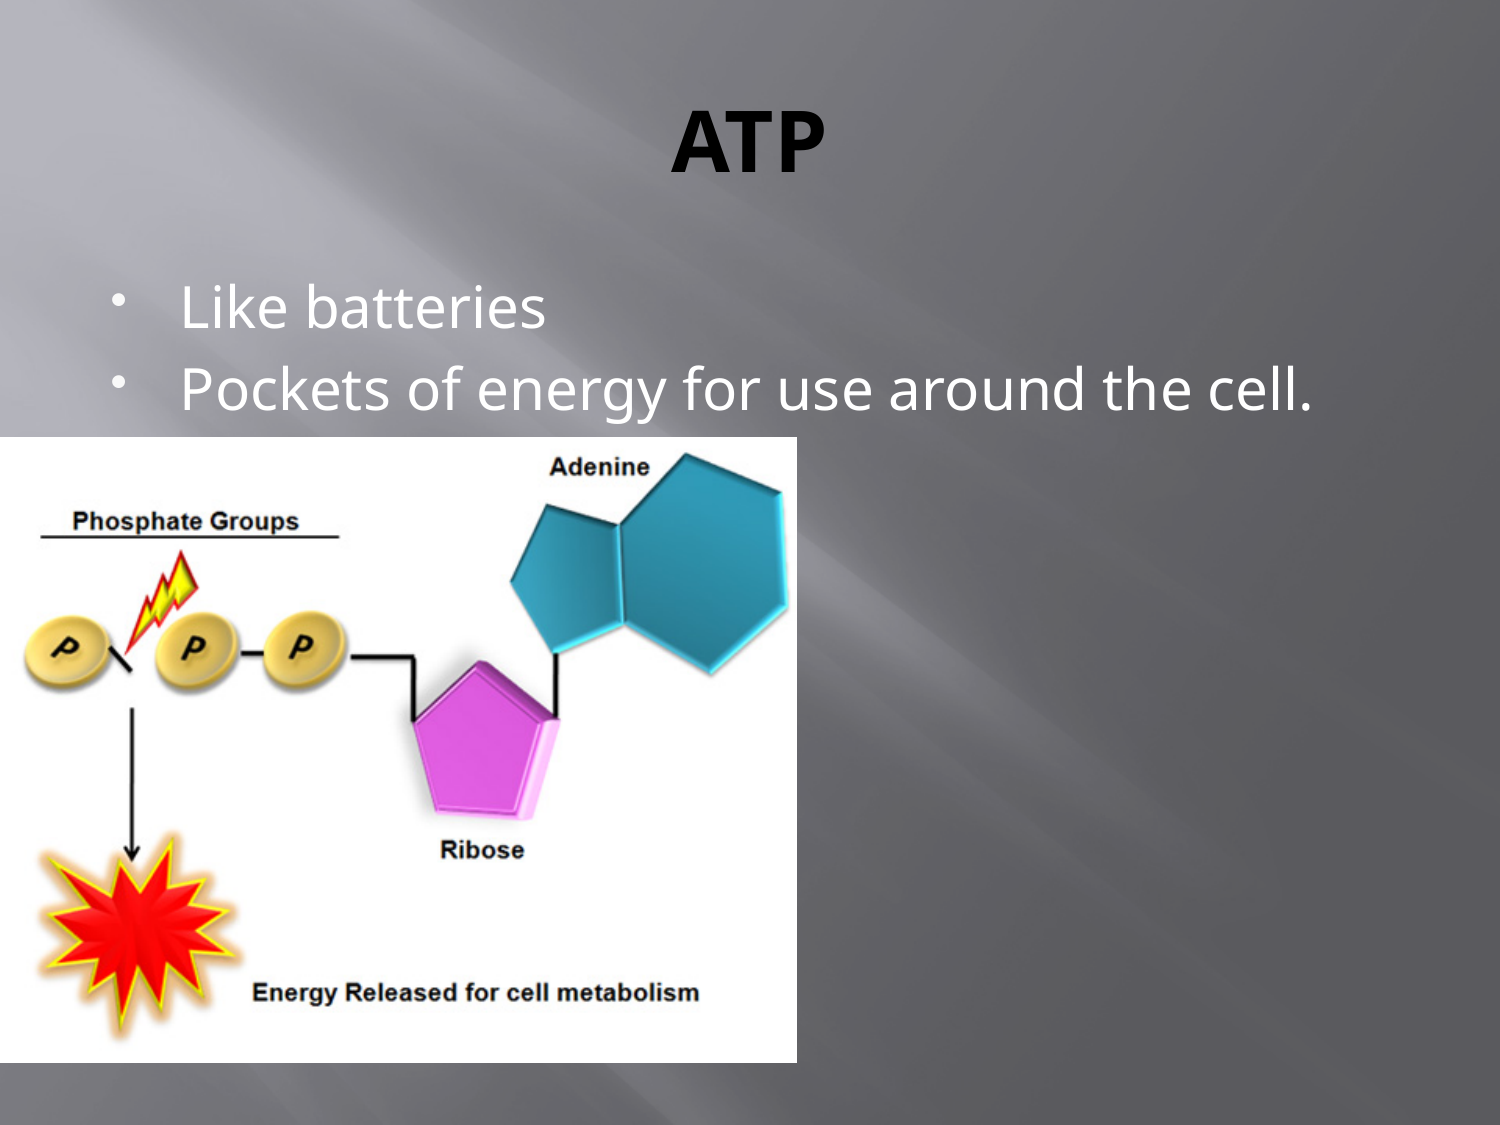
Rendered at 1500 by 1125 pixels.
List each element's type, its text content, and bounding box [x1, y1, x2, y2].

list Like batteries Pockets of energy for use around the cell. [75, 262, 1425, 1035]
picture [0, 437, 798, 1063]
title ATP [75, 45, 1425, 233]
